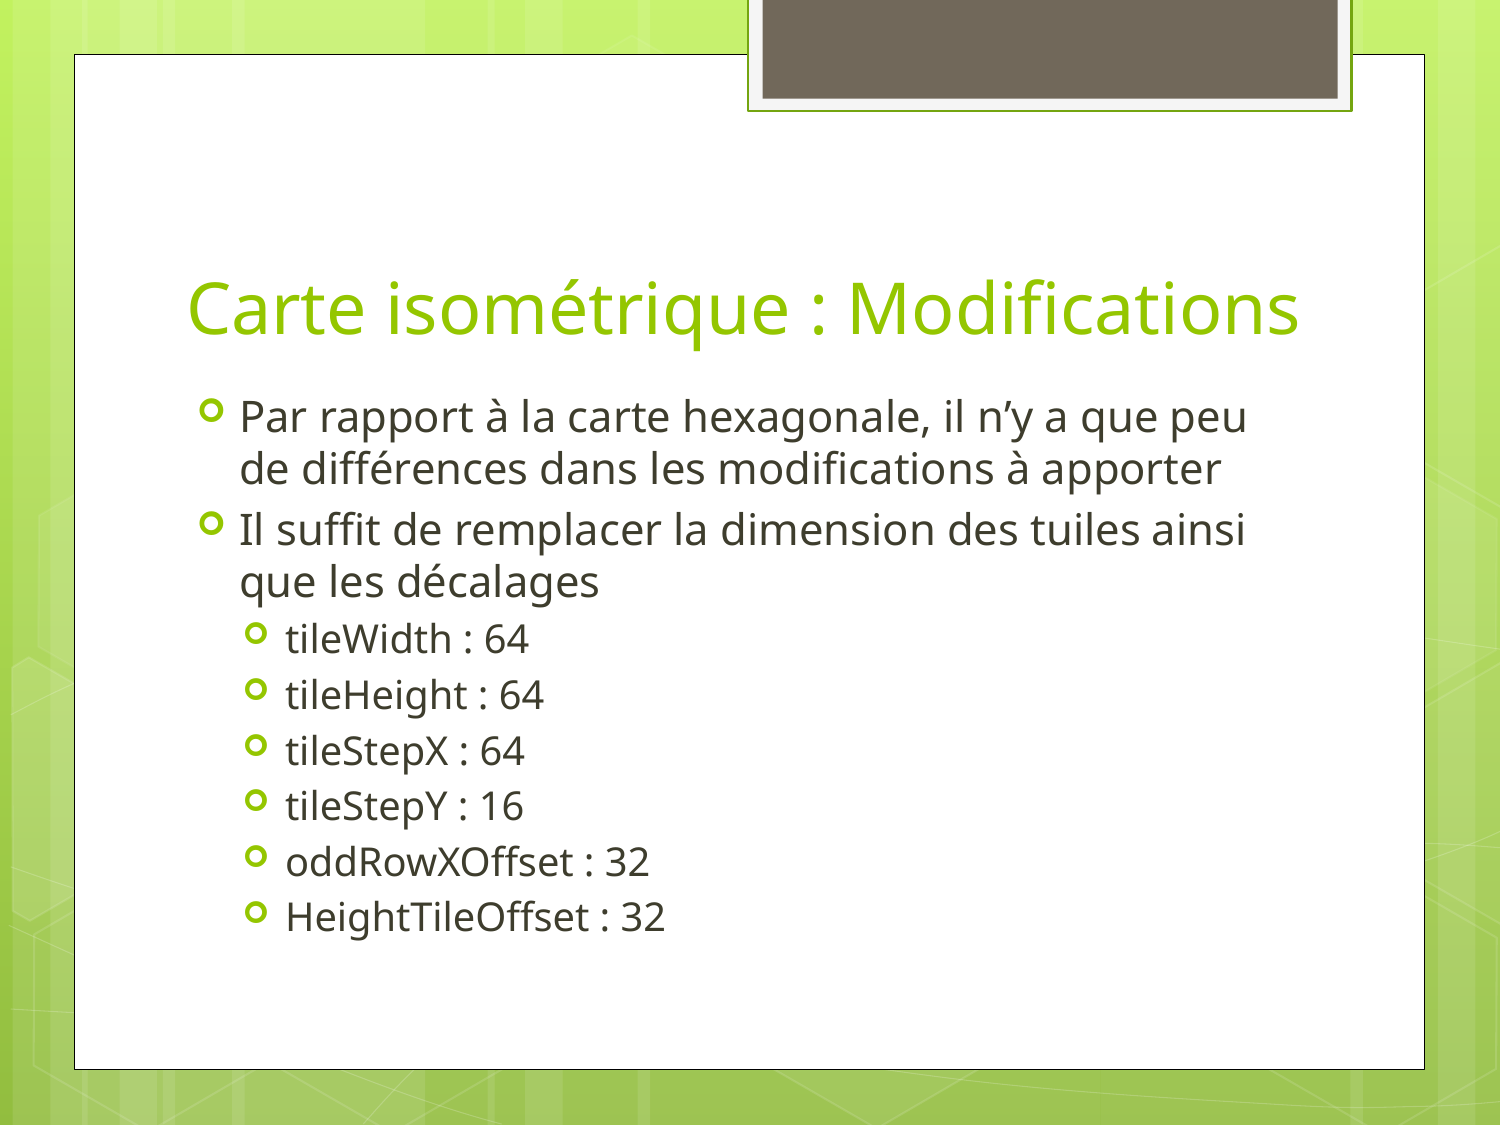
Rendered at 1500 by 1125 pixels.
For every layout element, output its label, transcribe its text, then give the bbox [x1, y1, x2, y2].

list Par rapport à la carte hexagonale, il n’y a que peu de différences dans les modifications à apporter Il suffit de remplacer la dimension des tuiles ainsi que les décalages tileWidth : 64 tileHeight : 64 tileStepX : 64 tileStepY : 16 oddRowXOffset : 32 HeightTileOffset : 32 [171, 381, 1283, 957]
title Carte isométrique : Modifications [171, 168, 1324, 357]
